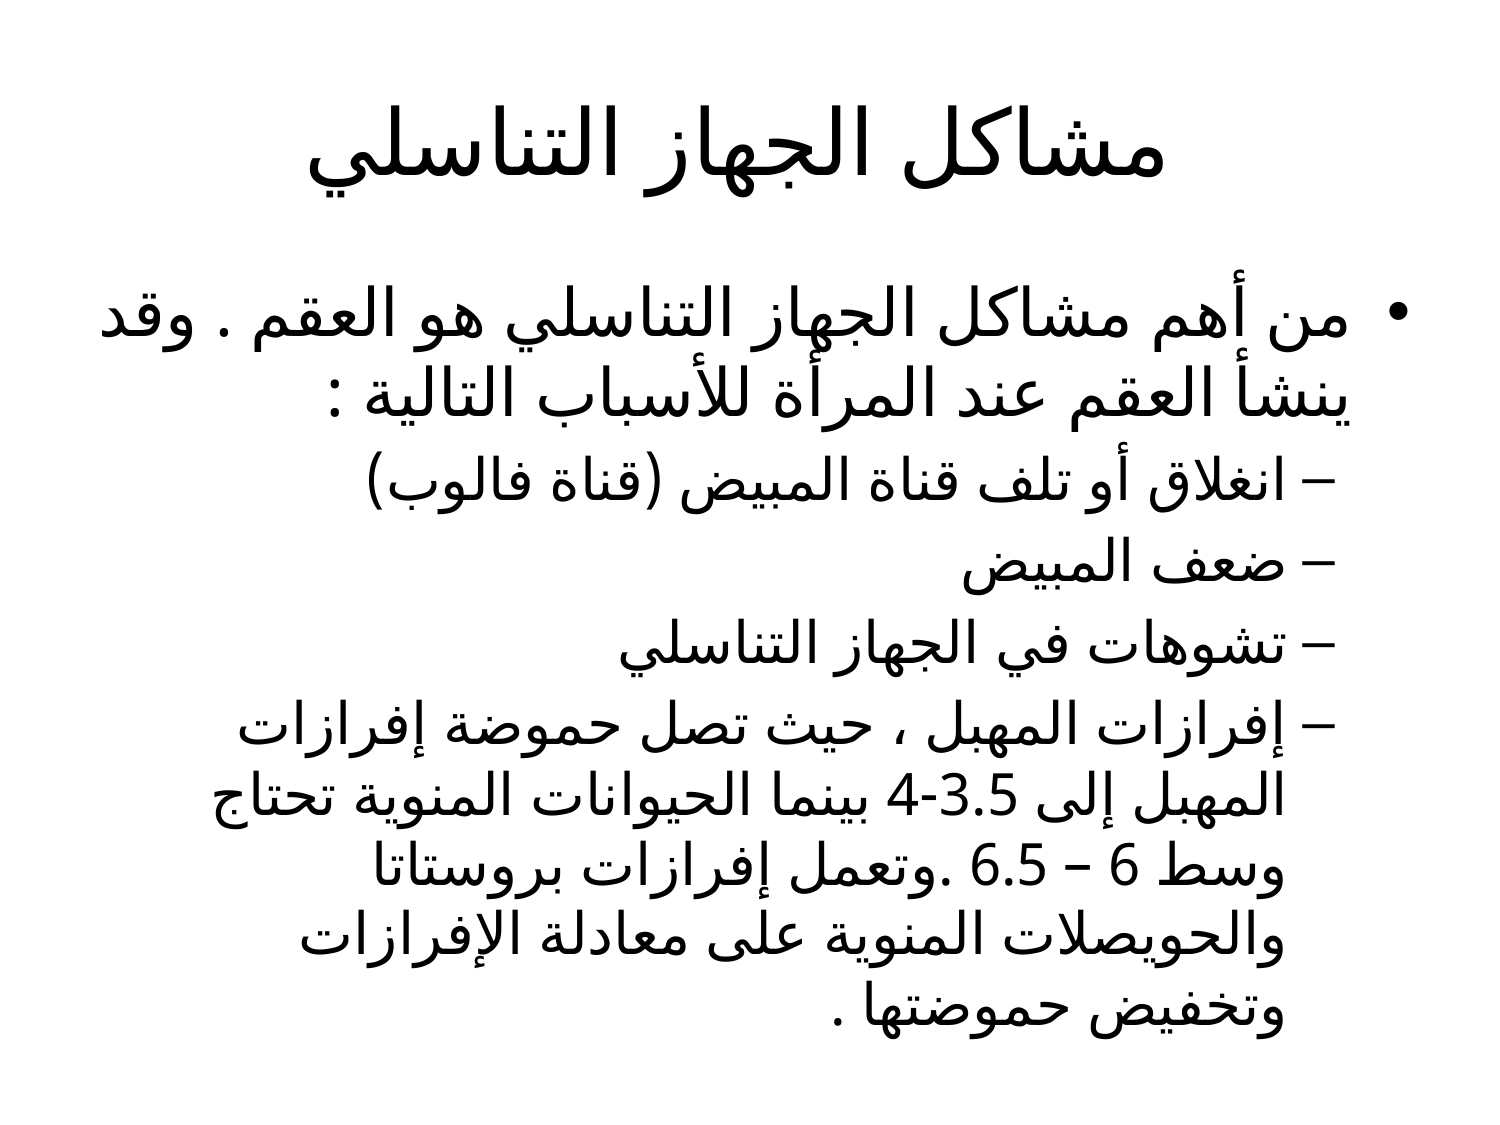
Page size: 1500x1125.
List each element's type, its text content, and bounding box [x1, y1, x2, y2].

list من أهم مشاكل الجهاز التناسلي هو العقم . وقد ينشأ العقم عند المرأة للأسباب التالية : انغلاق أو تلف قناة المبيض (قناة فالوب) ضعف المبيض تشوهات في الجهاز التناسلي إفرازات المهبل ، حيث تصل حموضة إفرازات المهبل إلى 3.5-4 بينما الحيوانات المنوية تحتاج وسط 6 – 6.5 .وتعمل إفرازات بروستاتا والحويصلات المنوية على معادلة الإفرازات وتخفيض حموضتها . [75, 262, 1425, 1005]
title مشاكل الجهاز التناسلي [75, 45, 1425, 233]
